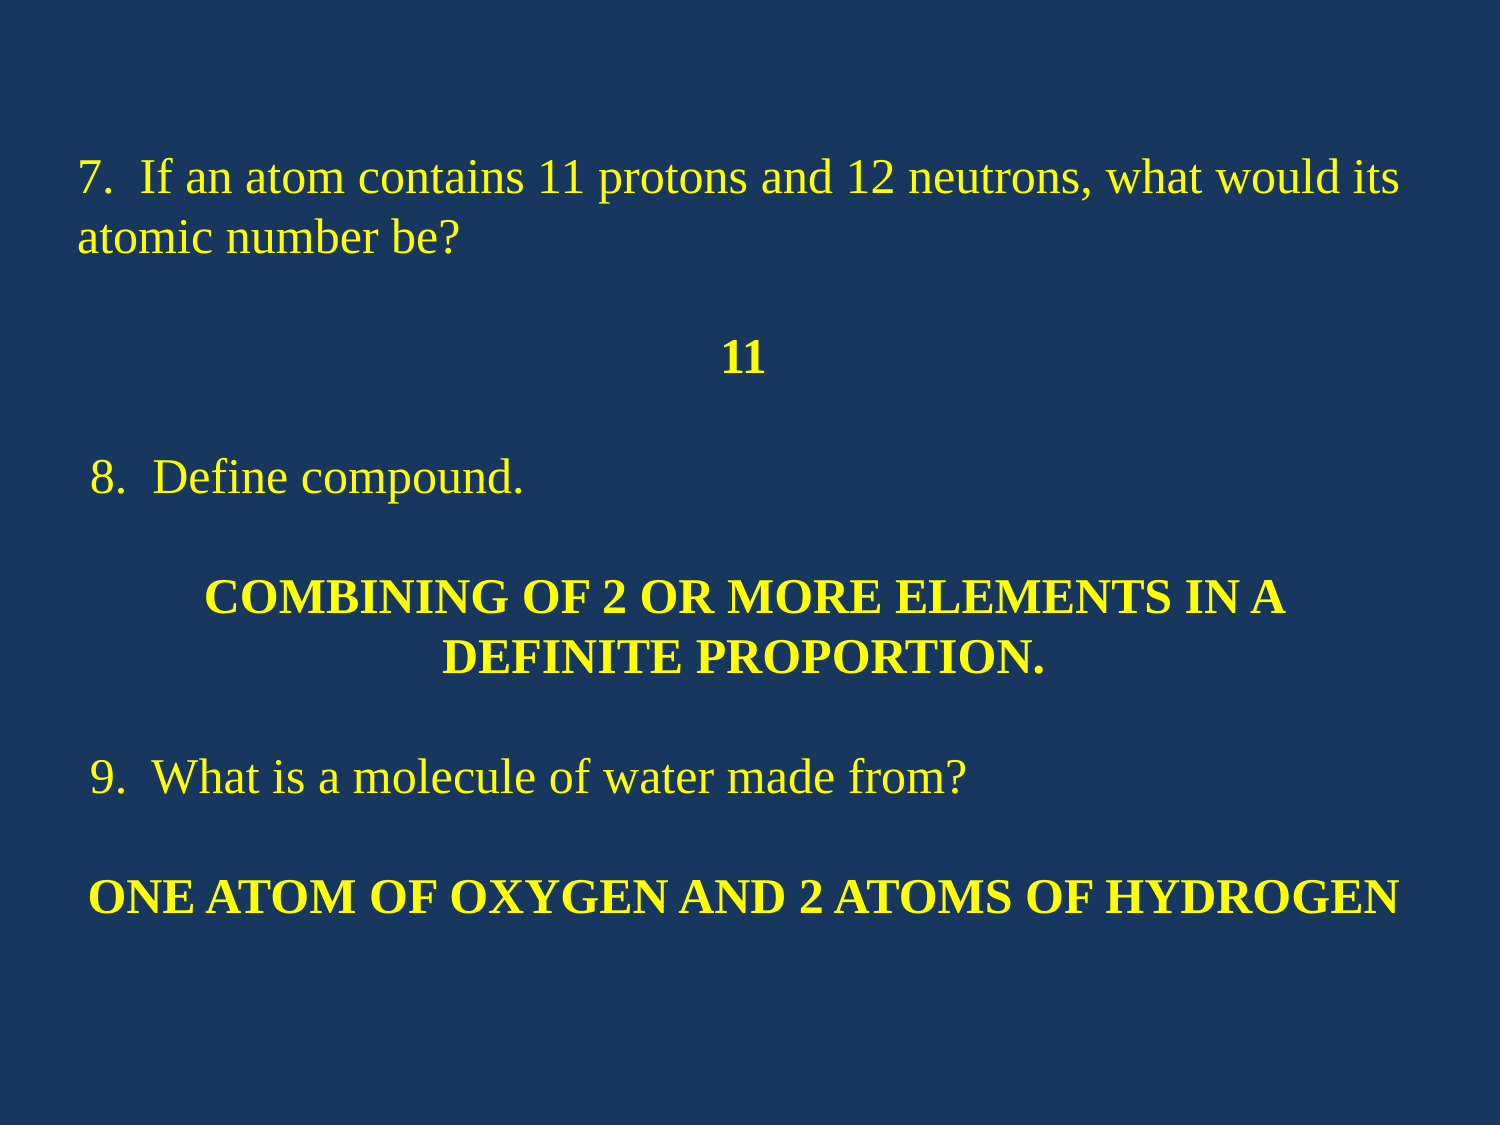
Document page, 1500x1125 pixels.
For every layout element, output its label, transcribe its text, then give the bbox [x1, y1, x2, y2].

text_box 7. If an atom contains 11 protons and 12 neutrons, what would its atomic number be? 11 8. Define compound. COMBINING OF 2 OR MORE ELEMENTS IN A DEFINITE PROPORTION. 9. What is a molecule of water made from? ONE ATOM OF OXYGEN AND 2 ATOMS OF HYDROGEN [62, 135, 1425, 931]
